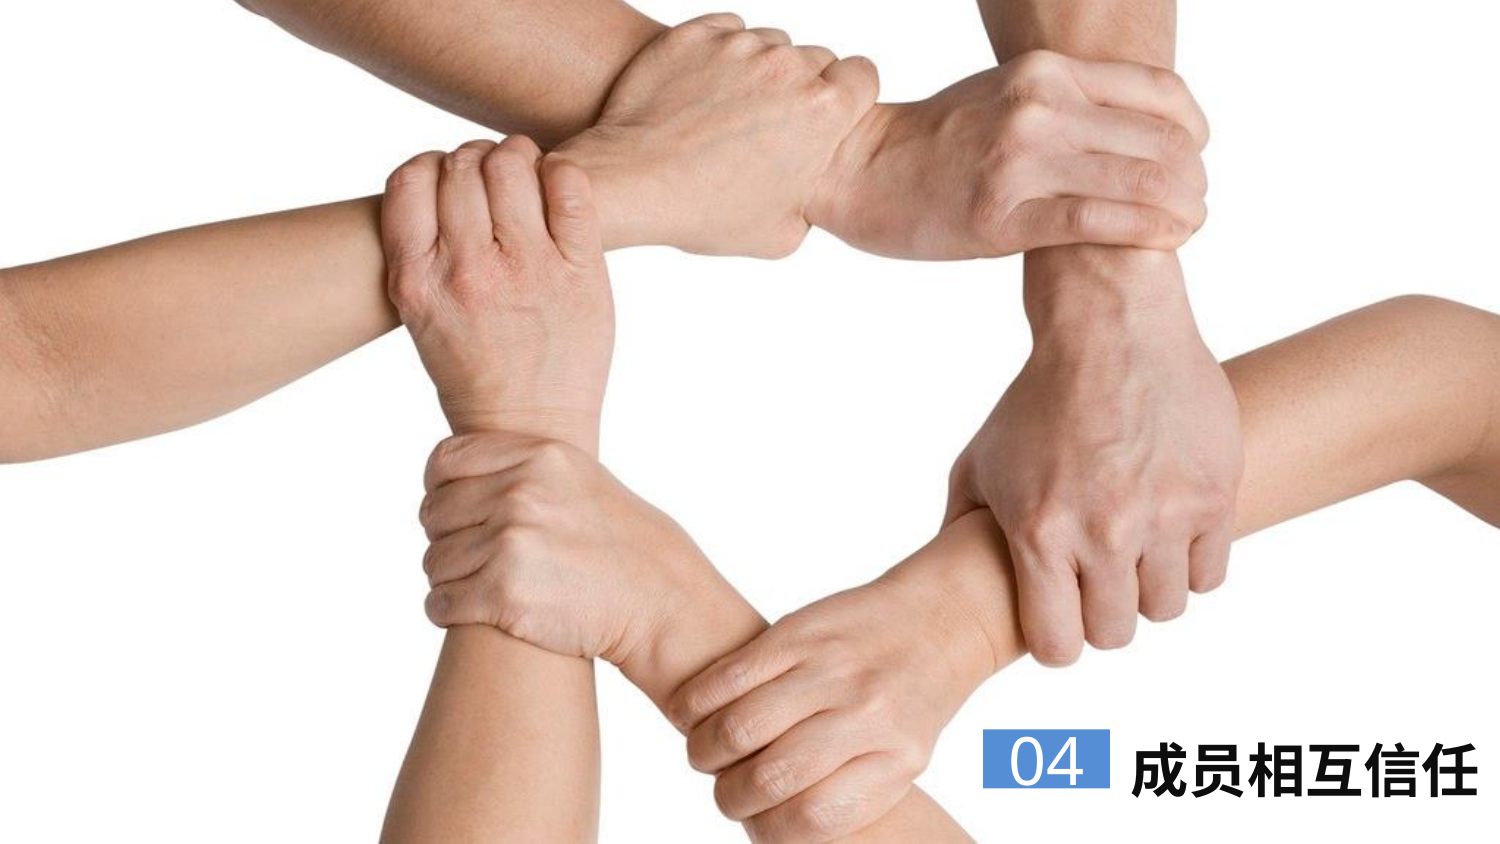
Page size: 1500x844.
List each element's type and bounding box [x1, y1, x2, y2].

text_box [982, 705, 1500, 804]
picture [0, 0, 1500, 844]
